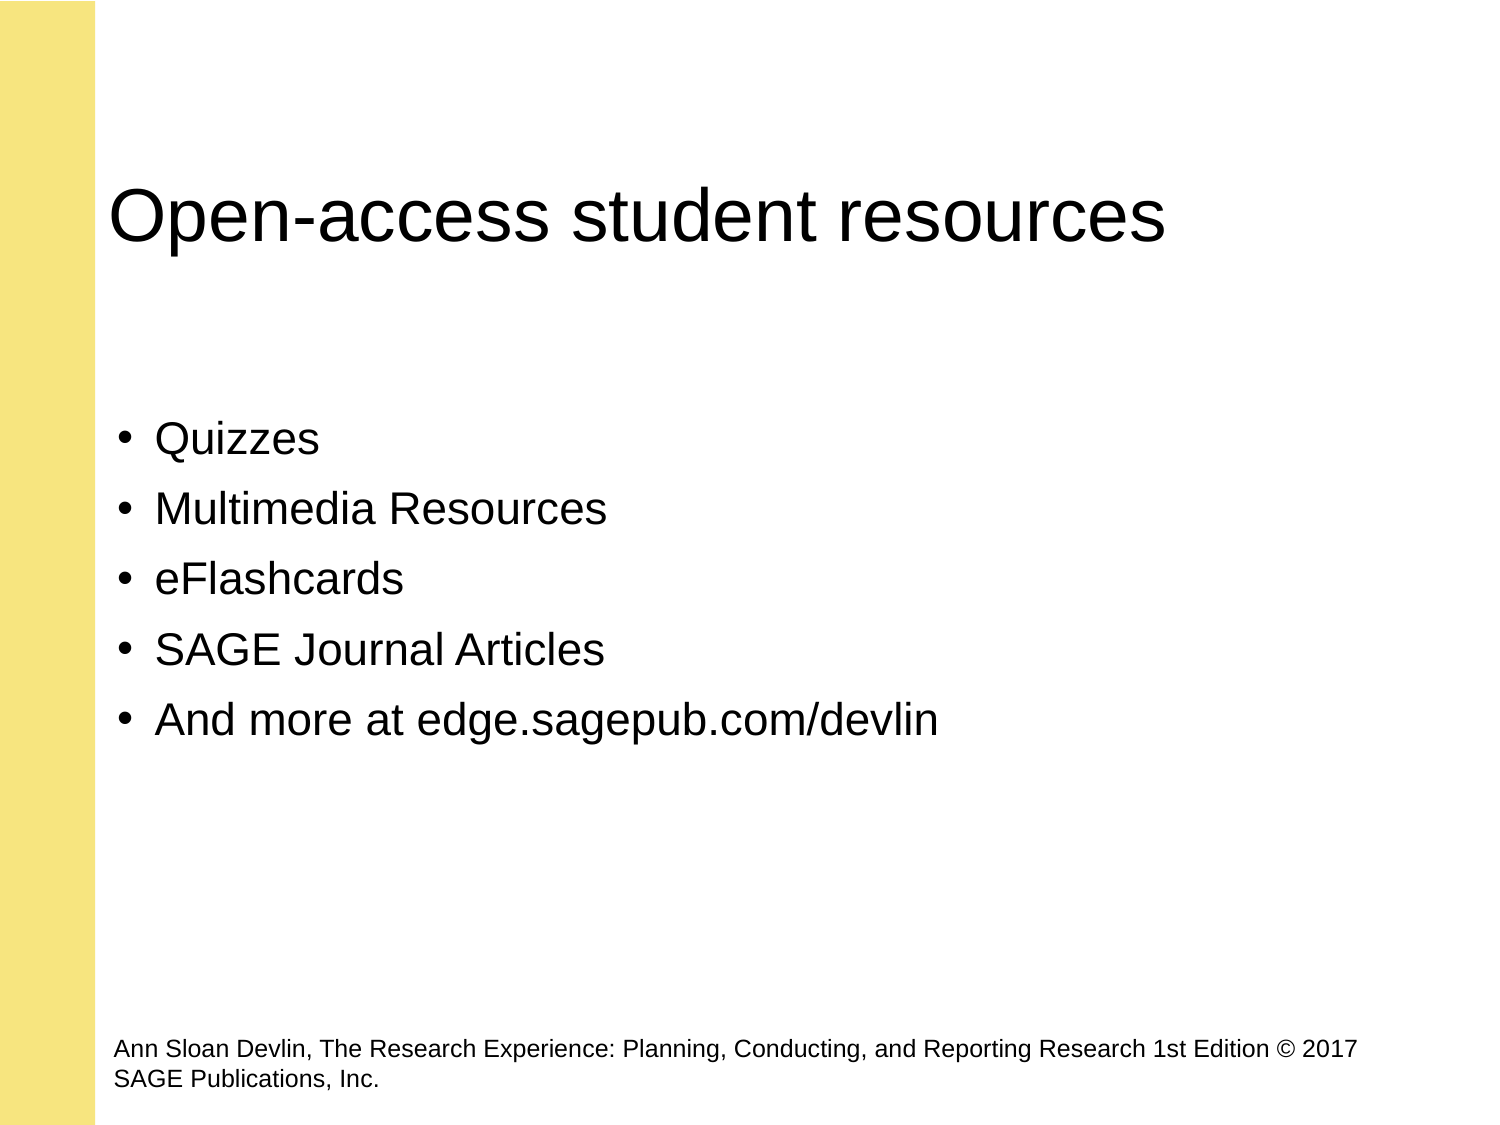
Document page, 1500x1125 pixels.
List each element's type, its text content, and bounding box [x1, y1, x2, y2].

list Quizzes Multimedia Resources eFlashcards SAGE Journal Articles And more at edge.sagepub.com/devlin [102, 407, 1340, 783]
title Open-access student resources [93, 146, 1203, 288]
picture [0, 1, 96, 1125]
